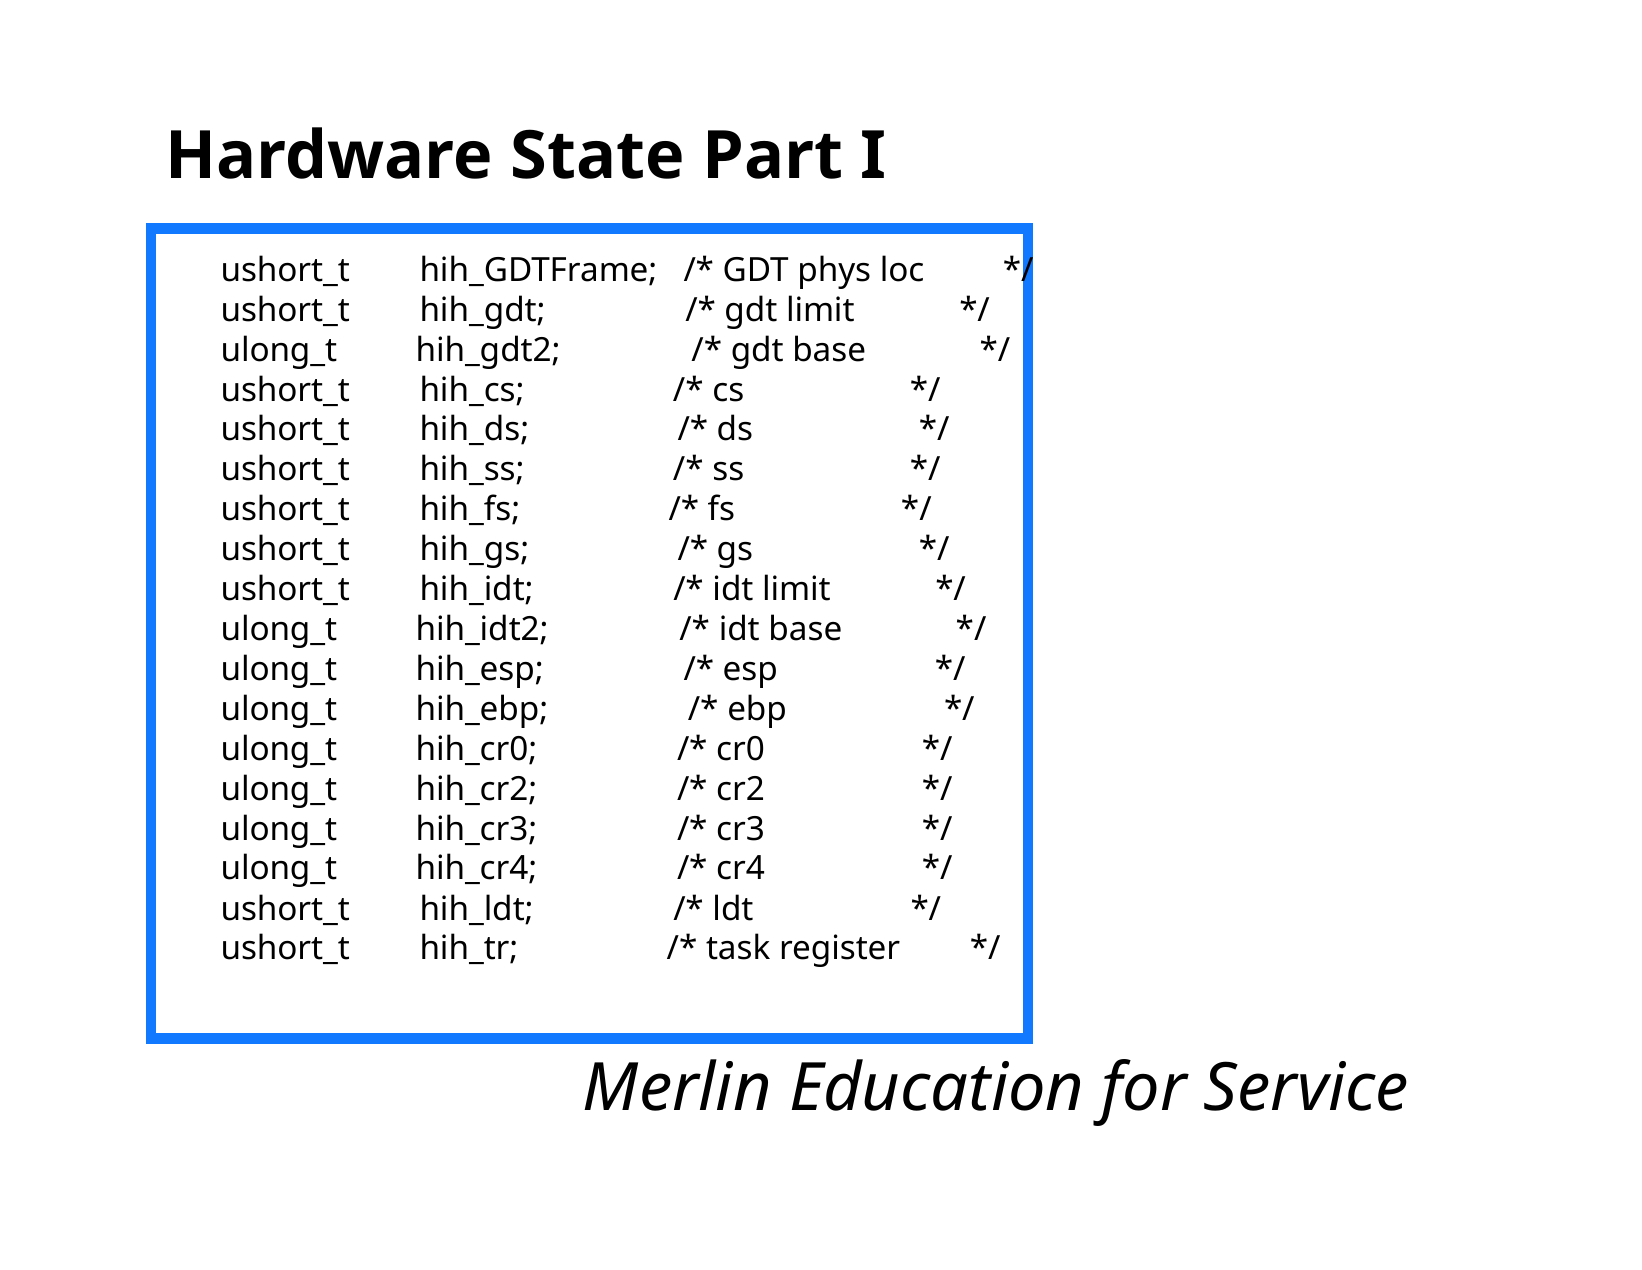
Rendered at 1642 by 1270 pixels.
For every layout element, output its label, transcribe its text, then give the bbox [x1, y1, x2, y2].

text_box Merlin Education for Service [582, 1043, 1411, 1124]
text_box ushort_t hih_GDTFrame; /* GDT phys loc */ ushort_t hih_gdt; /* gdt limit */ ulong_t hih_gdt2; /* gdt base */ ushort_t hih_cs; /* cs */ ushort_t hih_ds; /* ds */ ushort_t hih_ss; /* ss */ ushort_t hih_fs; /* fs */ ushort_t hih_gs; /* gs */ ushort_t hih_idt; /* idt limit */ ulong_t hih_idt2; /* idt base */ ulong_t hih_esp; /* esp */ ulong_t hih_ebp; /* ebp */ ulong_t hih_cr0; /* cr0 */ ulong_t hih_cr2; /* cr2 */ ulong_t hih_cr3; /* cr3 */ ulong_t hih_cr4; /* cr4 */ ushort_t hih_ldt; /* ldt */ ushort_t hih_tr; /* task register */ [150, 228, 1028, 1039]
text_box Hardware State Part I [165, 111, 951, 192]
